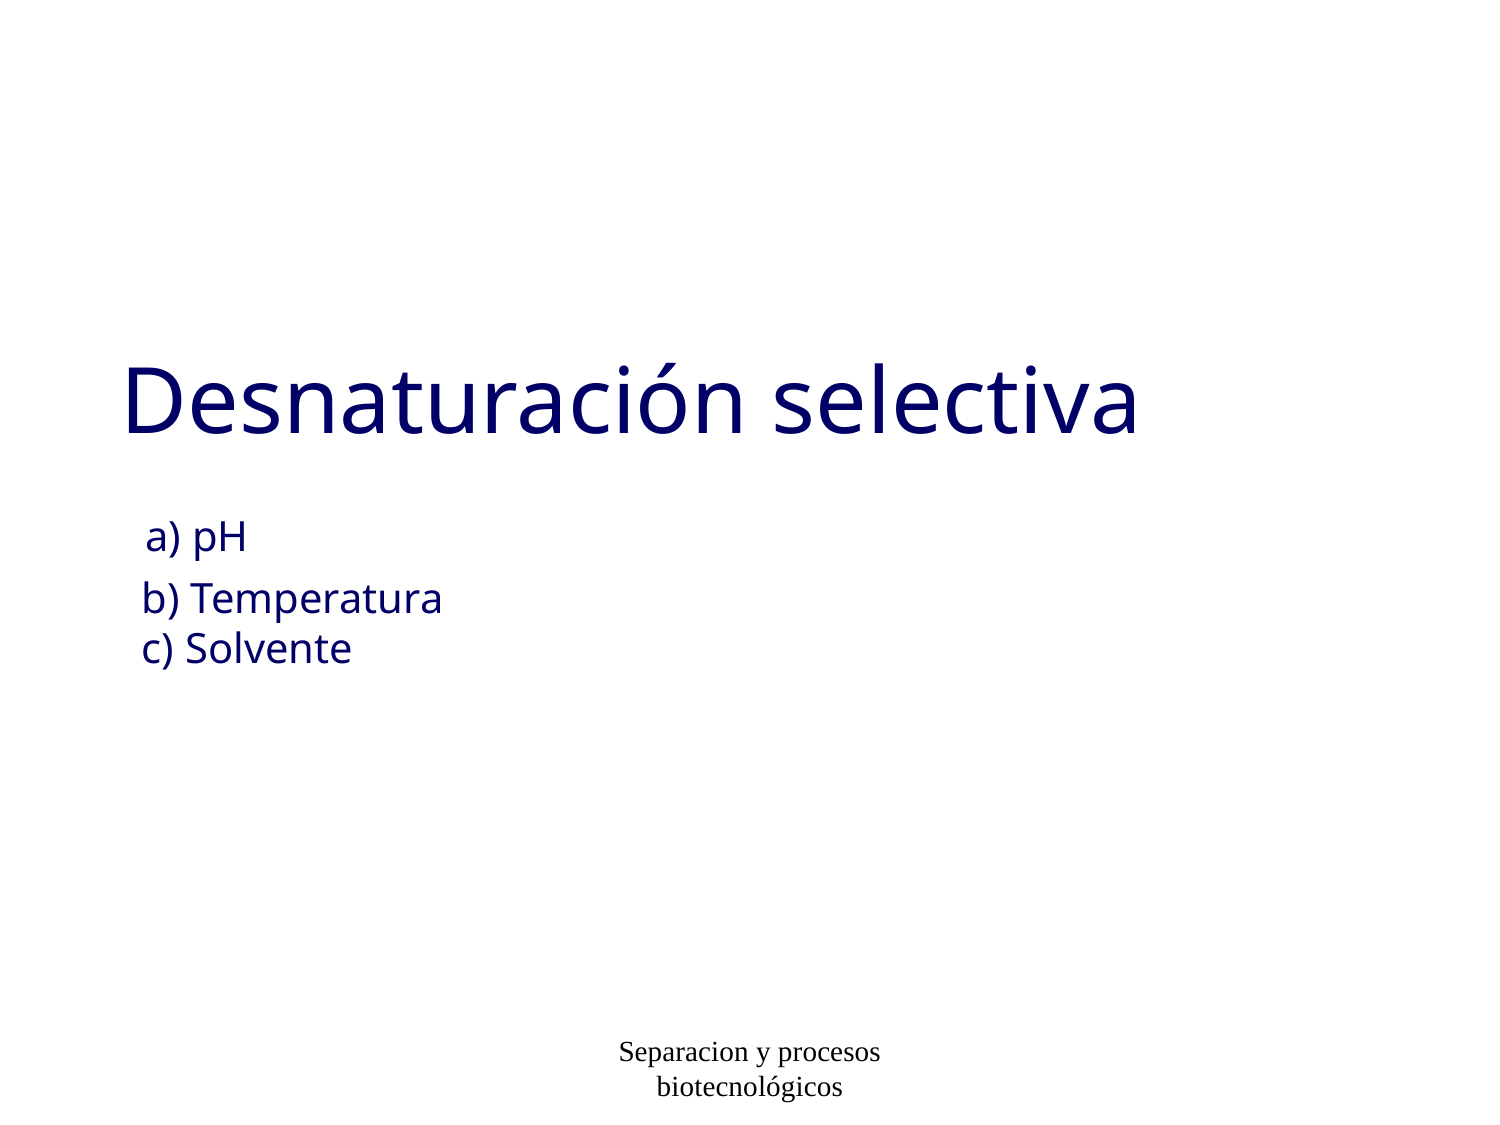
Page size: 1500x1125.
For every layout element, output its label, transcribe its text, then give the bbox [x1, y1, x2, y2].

footer Separacion y procesos biotecnológicos [512, 1024, 988, 1101]
title Desnaturación selectiva a) pH b) Temperatura c) Solvente [105, 632, 1381, 821]
